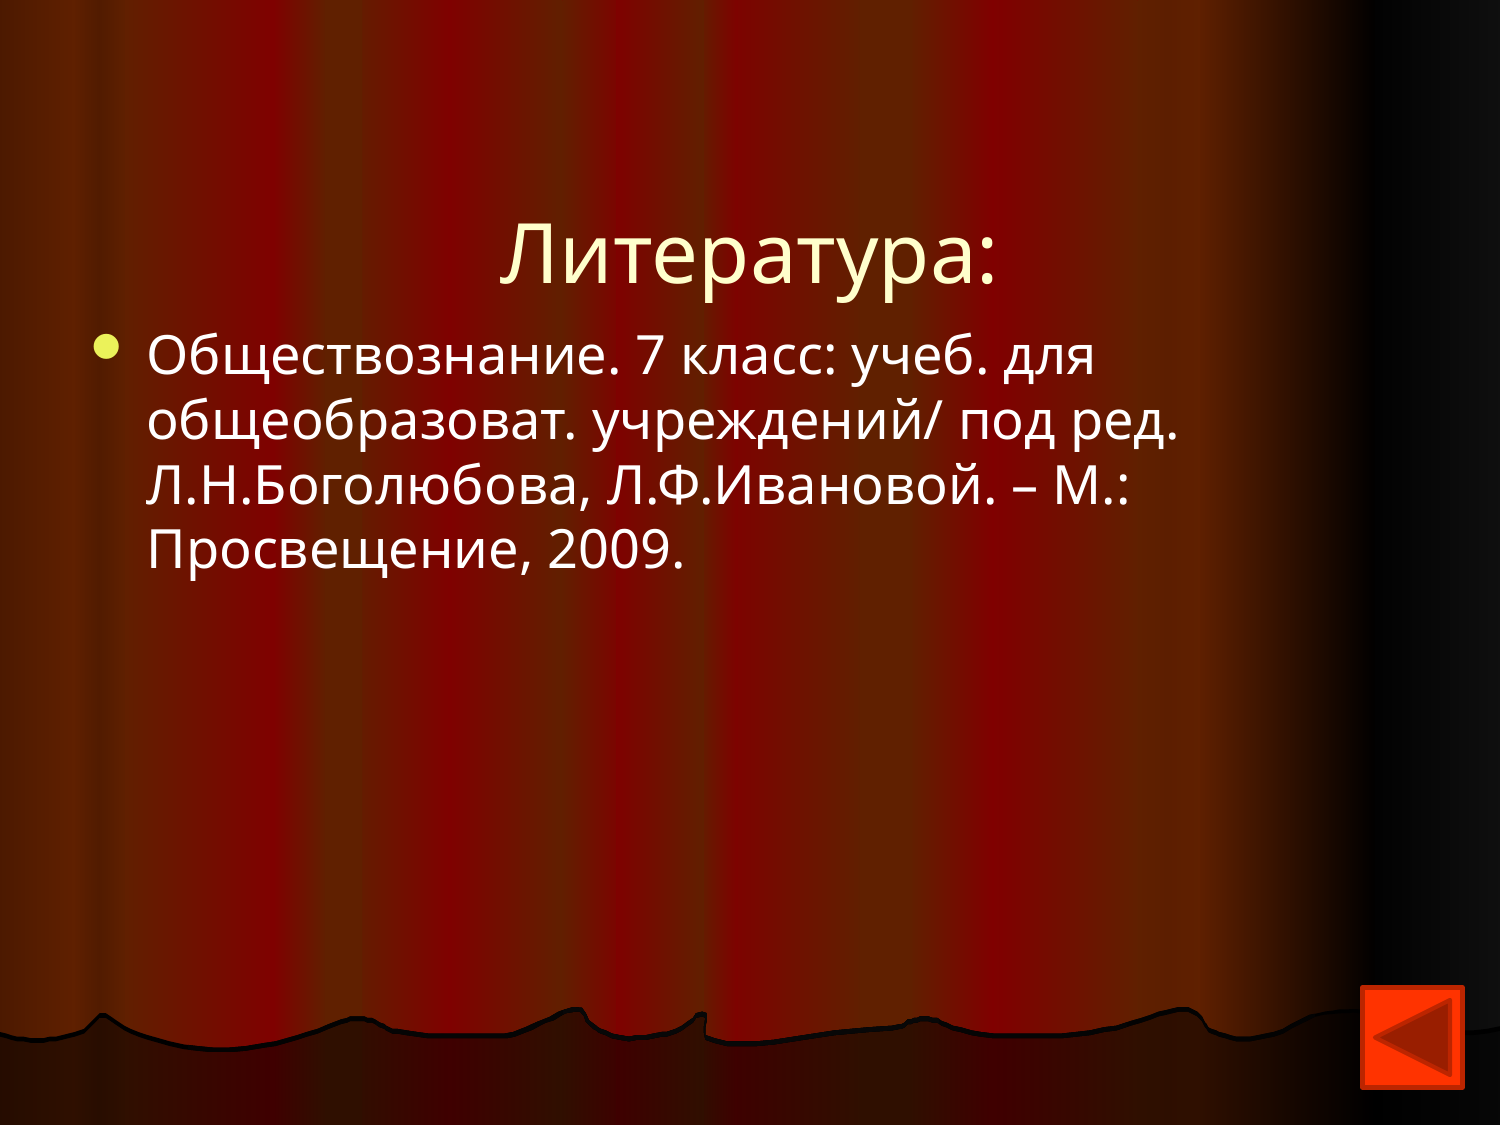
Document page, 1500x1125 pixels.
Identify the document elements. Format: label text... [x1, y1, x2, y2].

text_box [1360, 985, 1465, 1090]
title Литература: [74, 112, 1426, 301]
list Обществознание. 7 класс: учеб. для общеобразоват. учреждений/ под ред. Л.Н.Боголюбова, Л.Ф.Ивановой. – М.: Просвещение, 2009. [74, 312, 1426, 1033]
